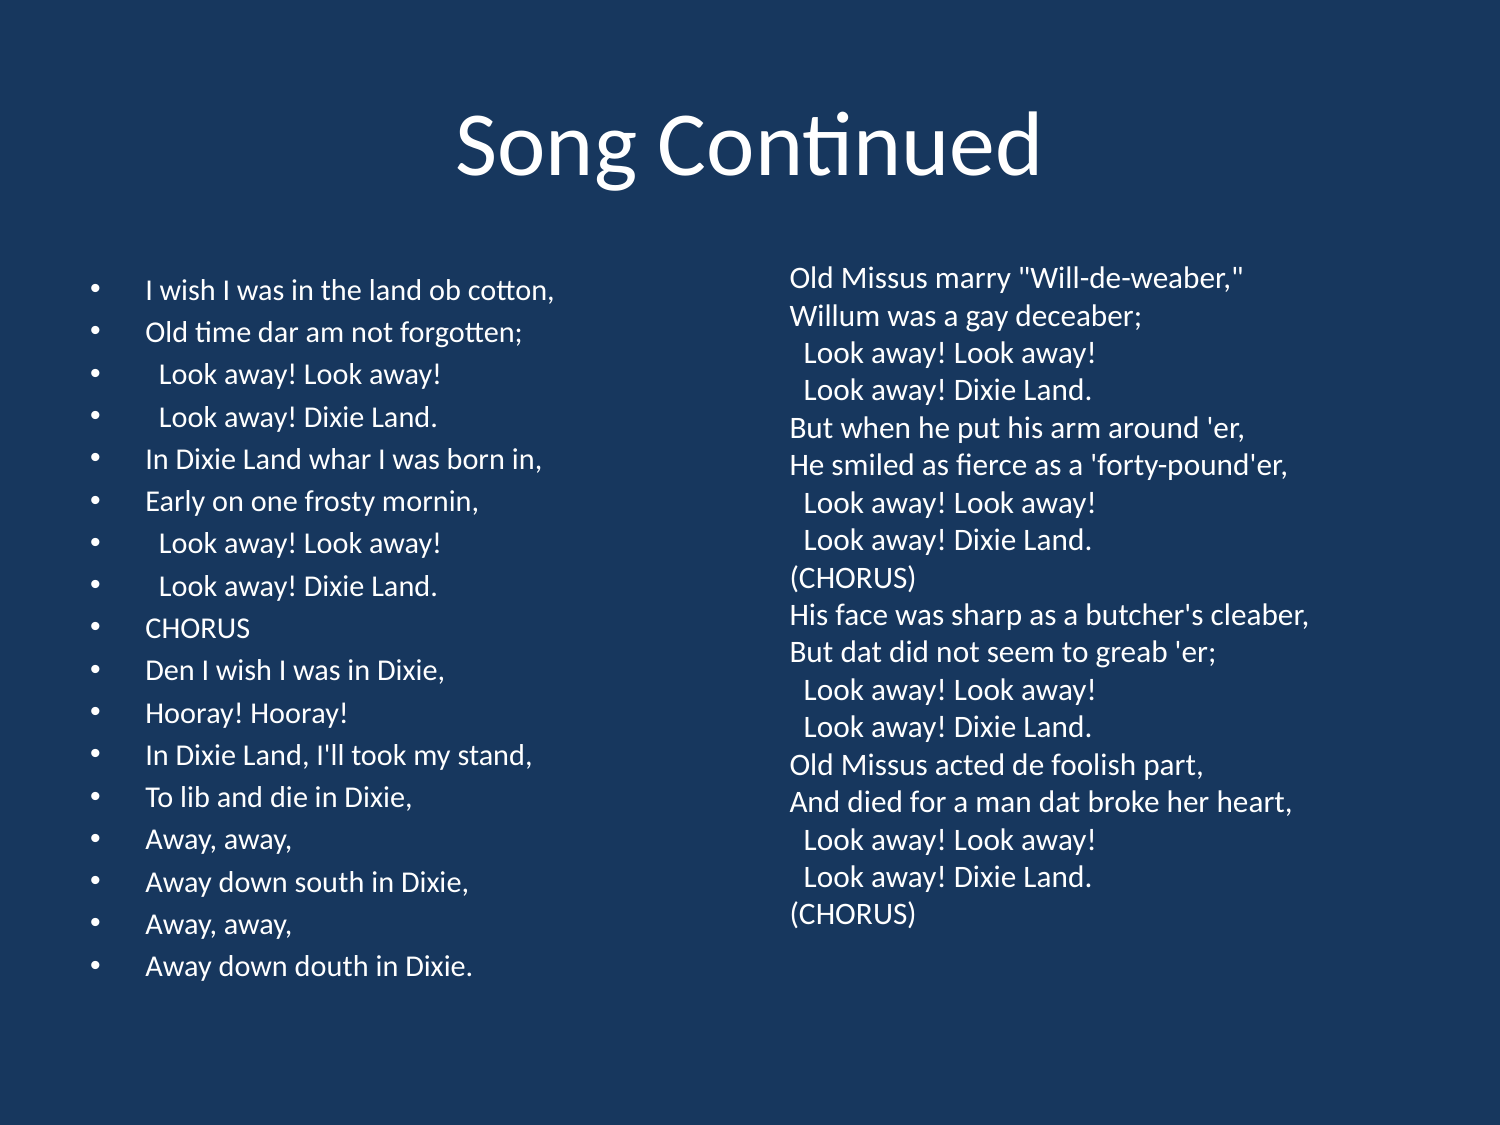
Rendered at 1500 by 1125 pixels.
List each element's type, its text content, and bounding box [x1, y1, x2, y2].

text_box Old Missus marry "Will-de-weaber," Willum was a gay deceaber; Look away! Look away! Look away! Dixie Land. But when he put his arm around 'er, He smiled as fierce as a 'forty-pound'er, Look away! Look away! Look away! Dixie Land. (CHORUS) His face was sharp as a butcher's cleaber, But dat did not seem to greab 'er; Look away! Look away! Look away! Dixie Land. Old Missus acted de foolish part, And died for a man dat broke her heart, Look away! Look away! Look away! Dixie Land. (CHORUS) [774, 249, 1375, 1029]
list I wish I was in the land ob cotton, Old time dar am not forgotten; Look away! Look away! Look away! Dixie Land. In Dixie Land whar I was born in, Early on one frosty mornin, Look away! Look away! Look away! Dixie Land. CHORUS Den I wish I was in Dixie, Hooray! Hooray! In Dixie Land, I'll took my stand, To lib and die in Dixie, Away, away, Away down south in Dixie, Away, away, Away down douth in Dixie. [75, 262, 600, 1005]
title Song Continued [75, 45, 1425, 233]
